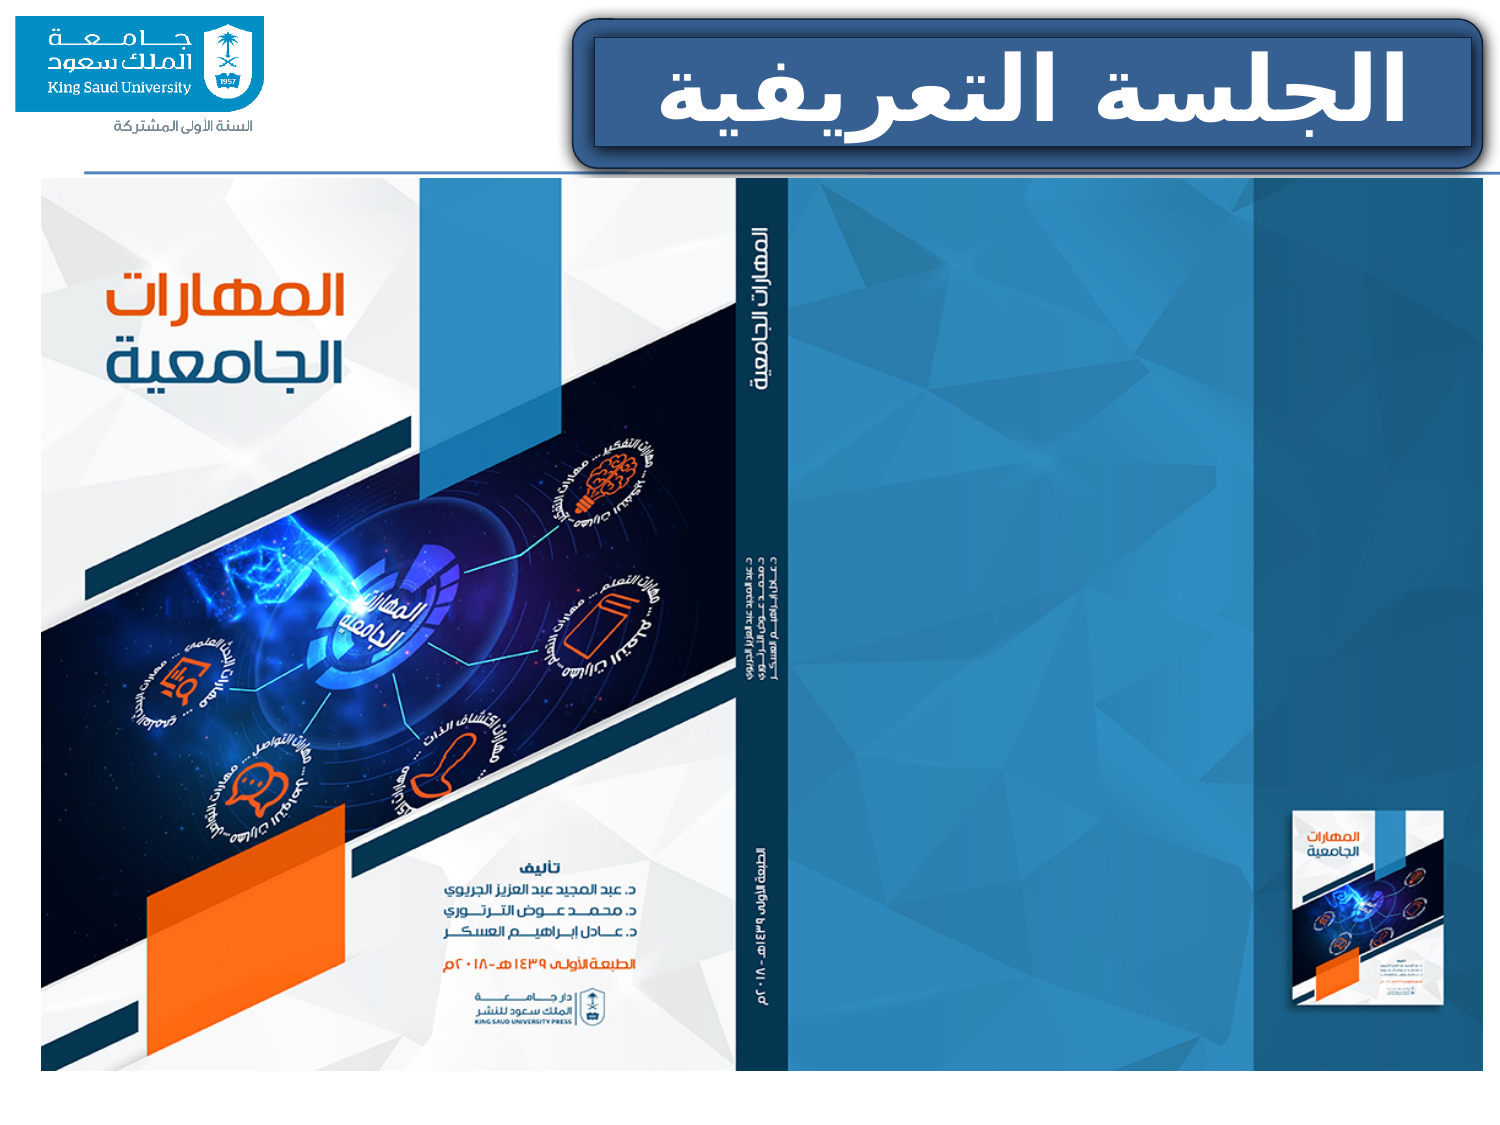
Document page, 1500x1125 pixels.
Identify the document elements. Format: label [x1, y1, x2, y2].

text_box [572, 18, 1483, 169]
picture [41, 178, 1483, 1071]
picture [0, 0, 281, 150]
